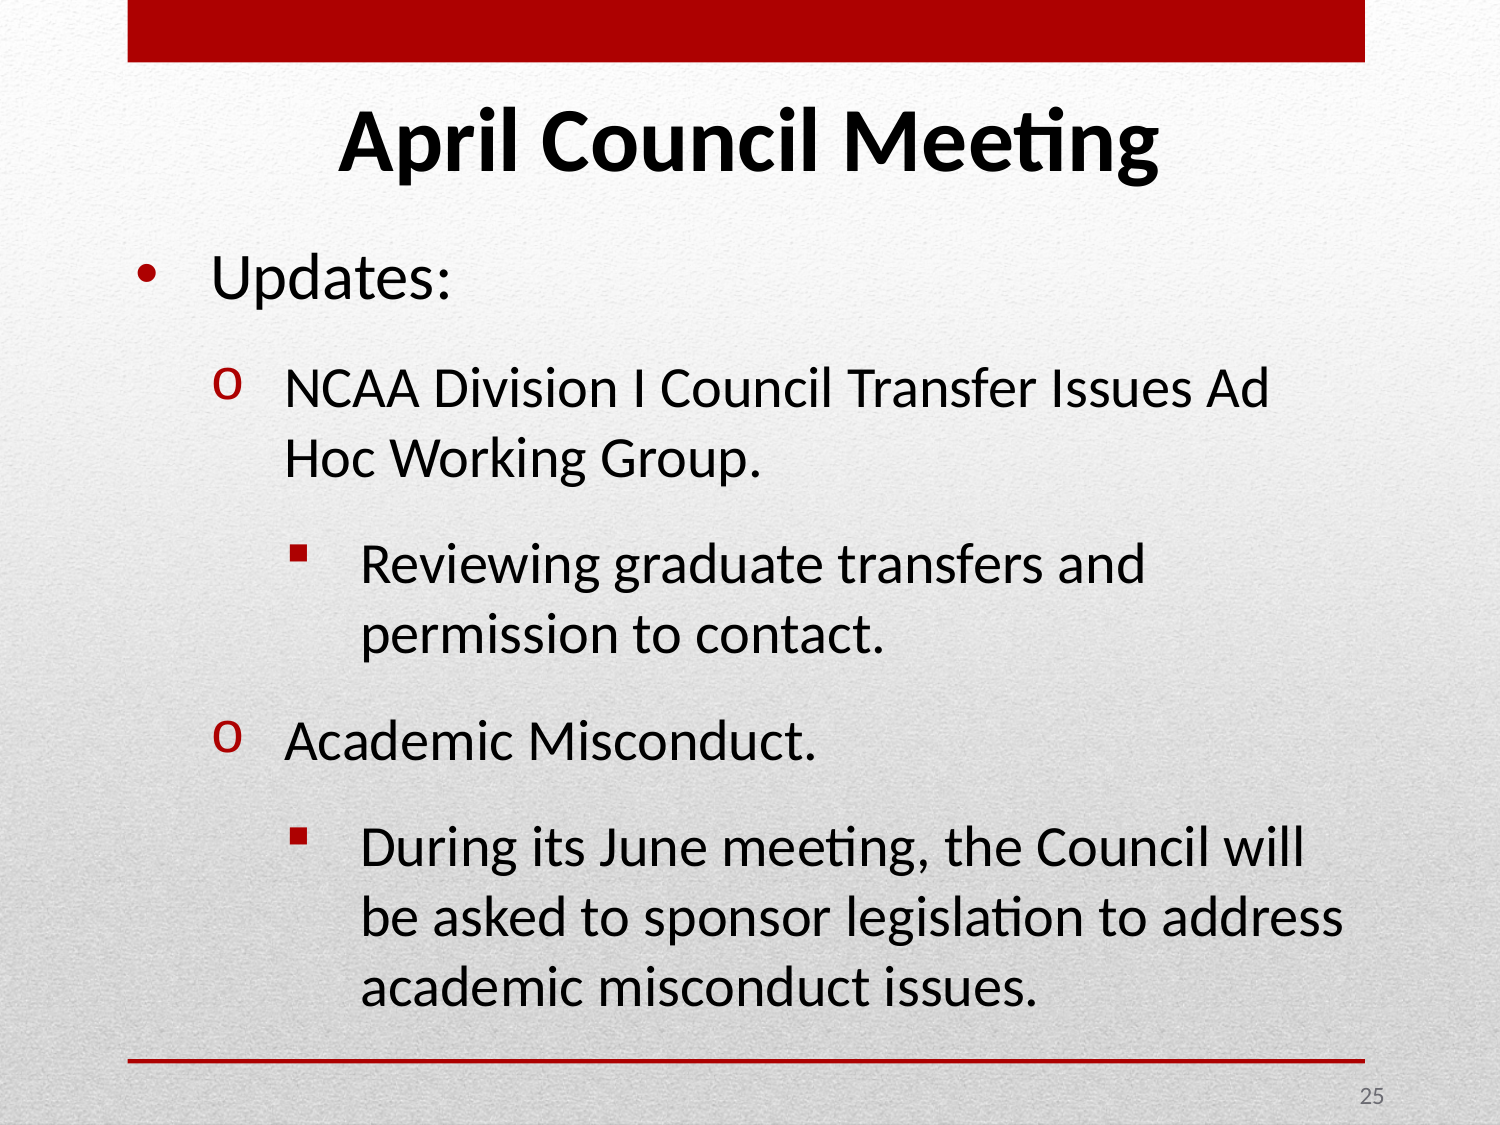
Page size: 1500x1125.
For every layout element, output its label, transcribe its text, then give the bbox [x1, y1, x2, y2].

list Updates: NCAA Division I Council Transfer Issues Ad Hoc Working Group. Reviewing graduate transfers and permission to contact. Academic Misconduct. During its June meeting, the Council will be asked to sponsor legislation to address academic misconduct issues. [120, 224, 1375, 1050]
slide_number 25 [1275, 1065, 1400, 1125]
text_box April Council Meeting [0, 59, 1500, 210]
